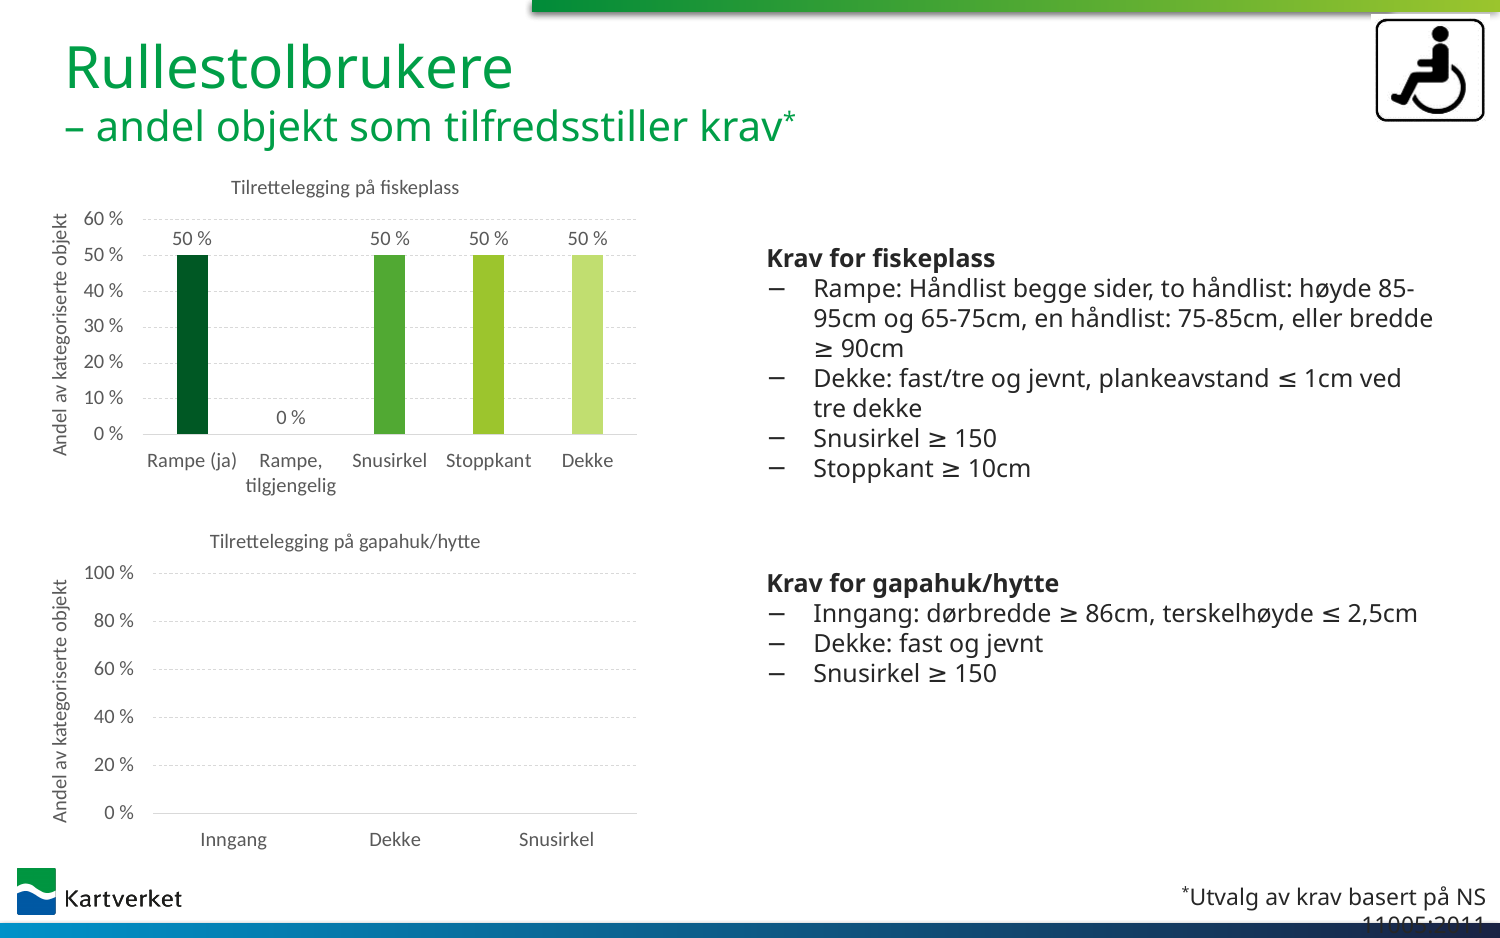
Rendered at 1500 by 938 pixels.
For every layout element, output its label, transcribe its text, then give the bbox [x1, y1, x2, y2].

text_box Krav for fiskeplass Rampe: Håndlist begge sider, to håndlist: høyde 85-95cm og 65-75cm, en håndlist: 75-85cm, eller bredde ≥ 90cm Dekke: fast/tre og jevnt, plankeavstand ≤ 1cm ved tre dekke Snusirkel ≥ 150 Stoppkant ≥ 10cm [751, 235, 1452, 490]
picture [41, 166, 650, 505]
text_box Krav for gapahuk/hytte Inngang: dørbredde ≥ 86cm, terskelhøyde ≤ 2,5cm Dekke: fast og jevnt Snusirkel ≥ 150 [751, 560, 1452, 695]
picture [1371, 13, 1491, 127]
picture [41, 520, 650, 859]
text_box *Utvalg av krav basert på NS 11005:2011 [1068, 873, 1500, 938]
text_box Rullestolbrukere – andel objekt som tilfredsstiller krav* [49, 29, 1431, 158]
